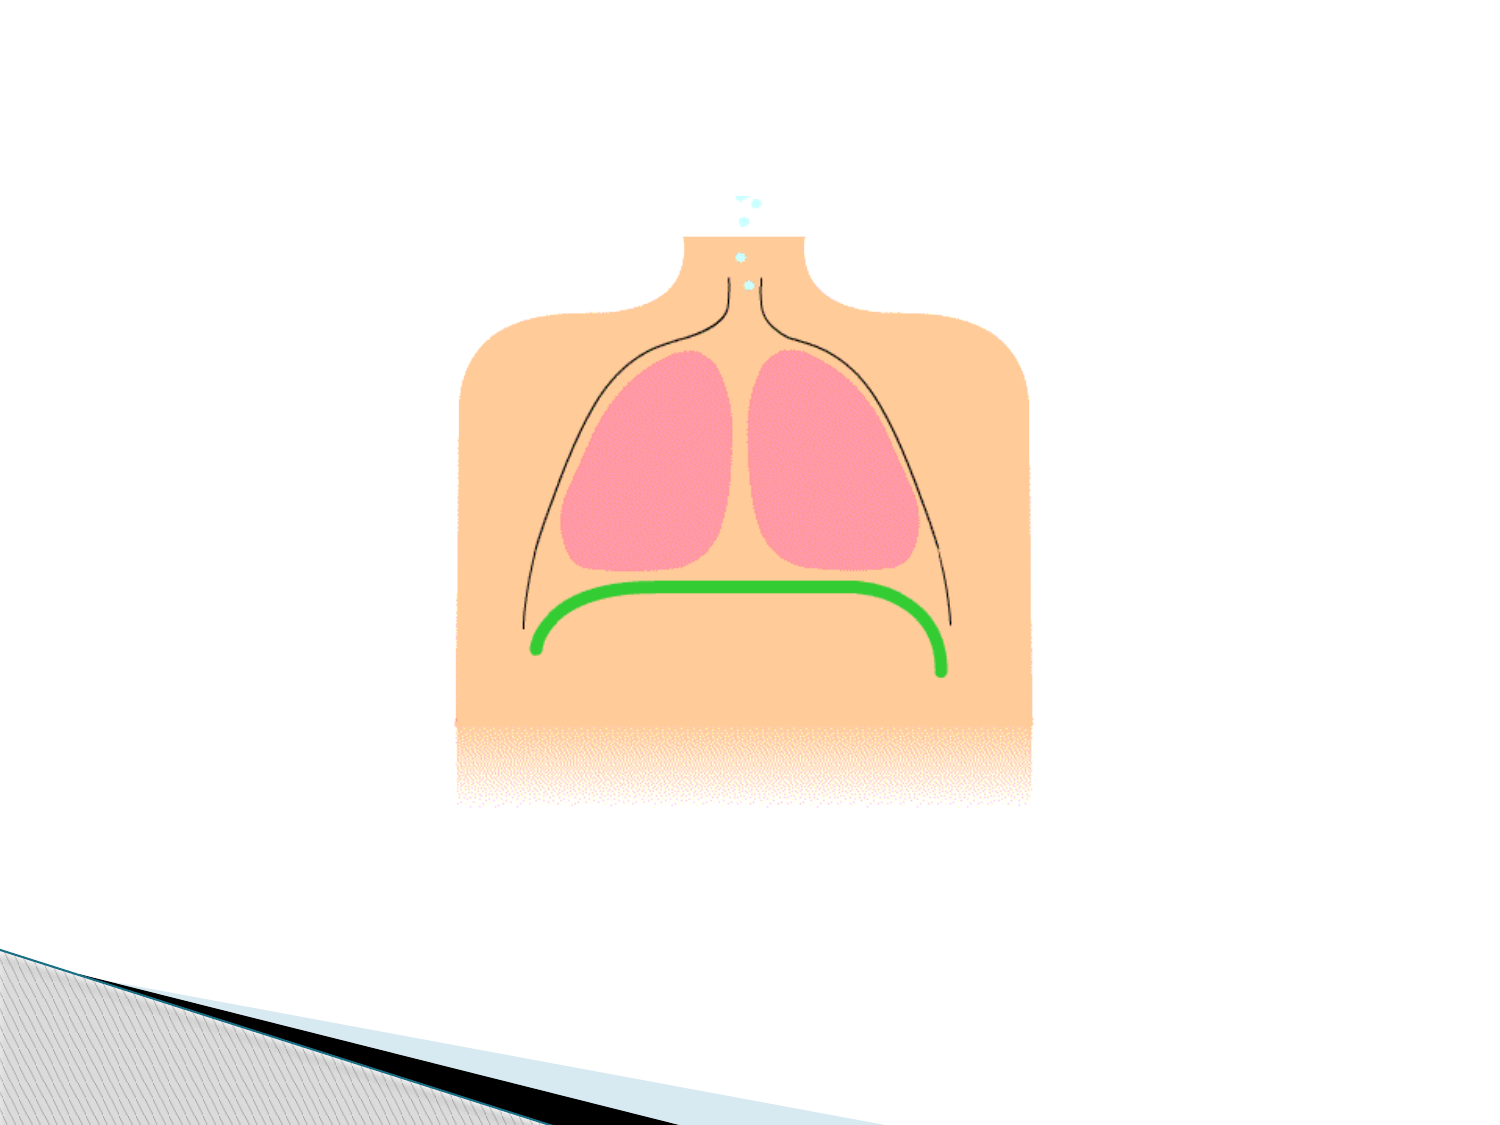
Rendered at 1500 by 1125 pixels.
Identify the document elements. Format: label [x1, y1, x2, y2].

picture [348, 196, 1208, 822]
